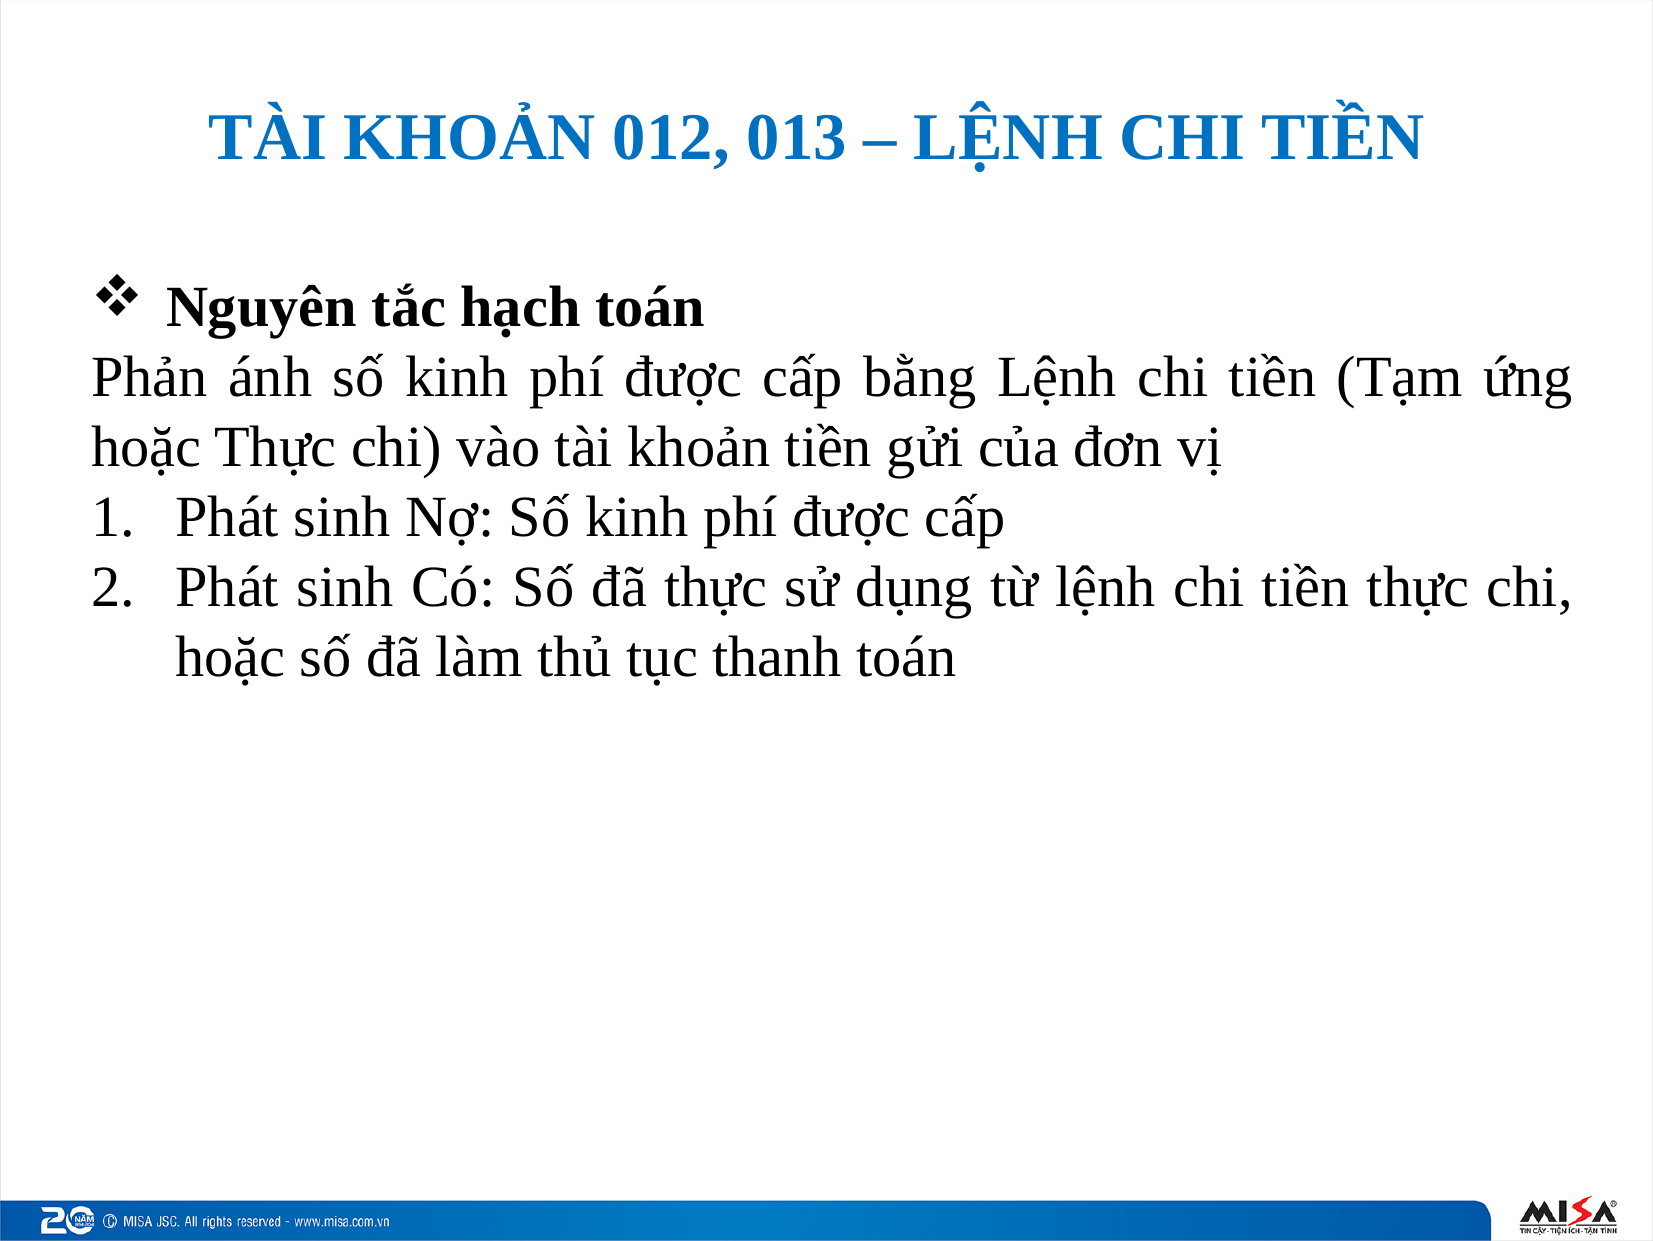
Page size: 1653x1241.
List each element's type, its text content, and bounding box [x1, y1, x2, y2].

text_box Nguyên tắc hạch toán Phản ánh số kinh phí được cấp bằng Lệnh chi tiền (Tạm ứng hoặc Thực chi) vào tài khoản tiền gửi của đơn vị Phát sinh Nợ: Số kinh phí được cấp Phát sinh Có: Số đã thực sử dụng từ lệnh chi tiền thực chi, hoặc số đã làm thủ tục thanh toán [76, 260, 1589, 1026]
picture [0, 0, 1653, 1241]
title TÀI KHOẢN 012, 013 – LỆNH CHI TIỀN [76, 95, 1558, 179]
